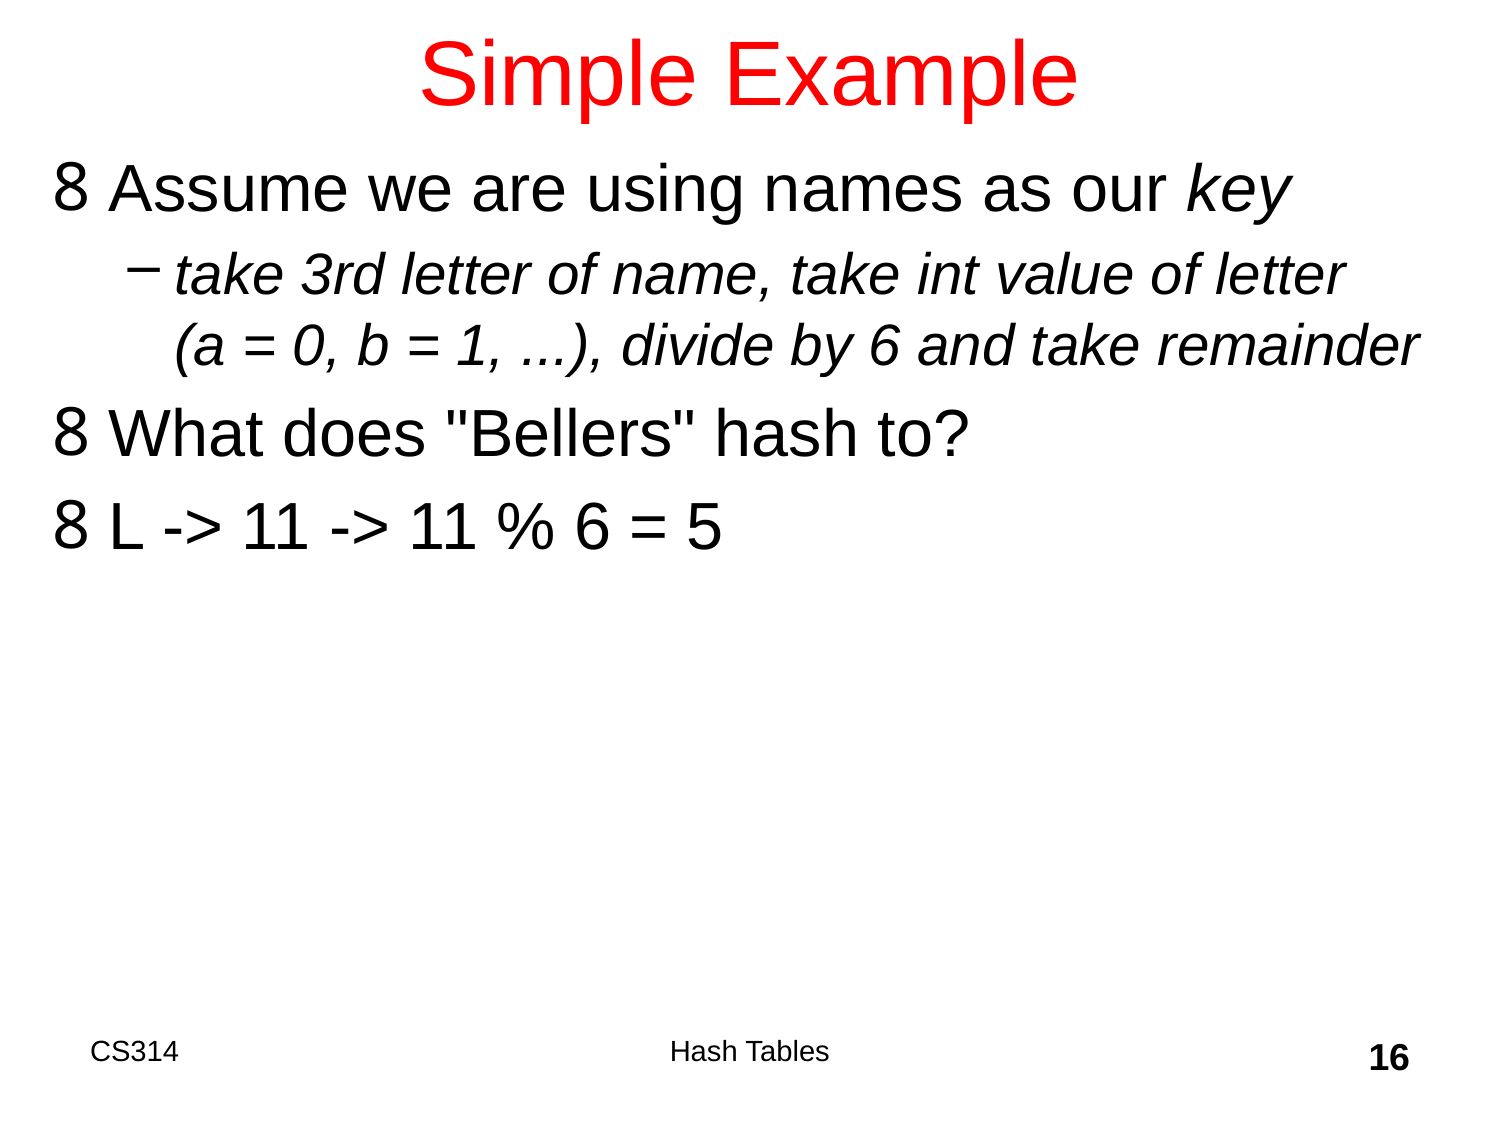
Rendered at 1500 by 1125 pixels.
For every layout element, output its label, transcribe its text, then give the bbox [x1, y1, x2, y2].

title Simple Example [112, 0, 1388, 137]
footer Hash Tables [462, 1038, 1038, 1101]
slide_number CS314 [74, 1038, 451, 1101]
list Assume we are using names as our key take 3rd letter of name, take int value of letter (a = 0, b = 1, ...), divide by 6 and take remainder What does "Bellers" hash to? L -> 11 -> 11 % 6 = 5 [37, 137, 1463, 1038]
slide_number 16 [1112, 1038, 1426, 1101]
